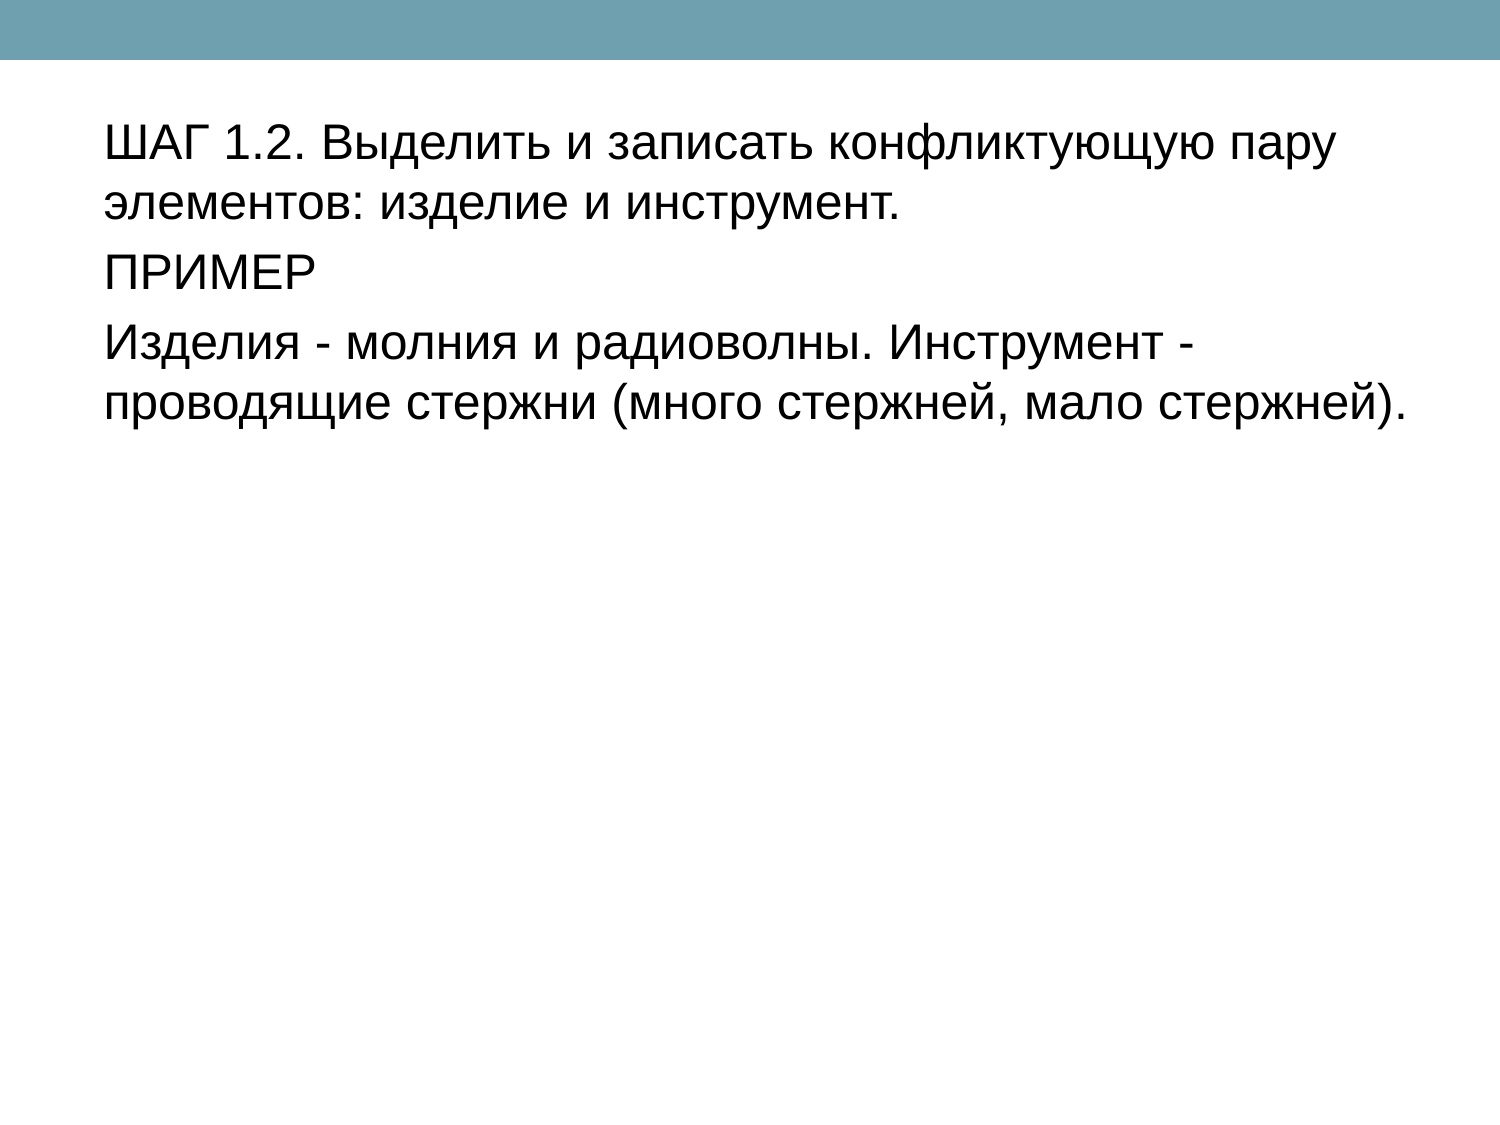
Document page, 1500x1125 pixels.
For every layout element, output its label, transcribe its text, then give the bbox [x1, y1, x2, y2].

list ШАГ 1.2. Выделить и записать конфликтующую пару элементов: изделие и инструмент. ПРИМЕР Изделия - молния и радиоволны. Инструмент - проводящие стержни (много стержней, мало стержней). [88, 101, 1439, 902]
